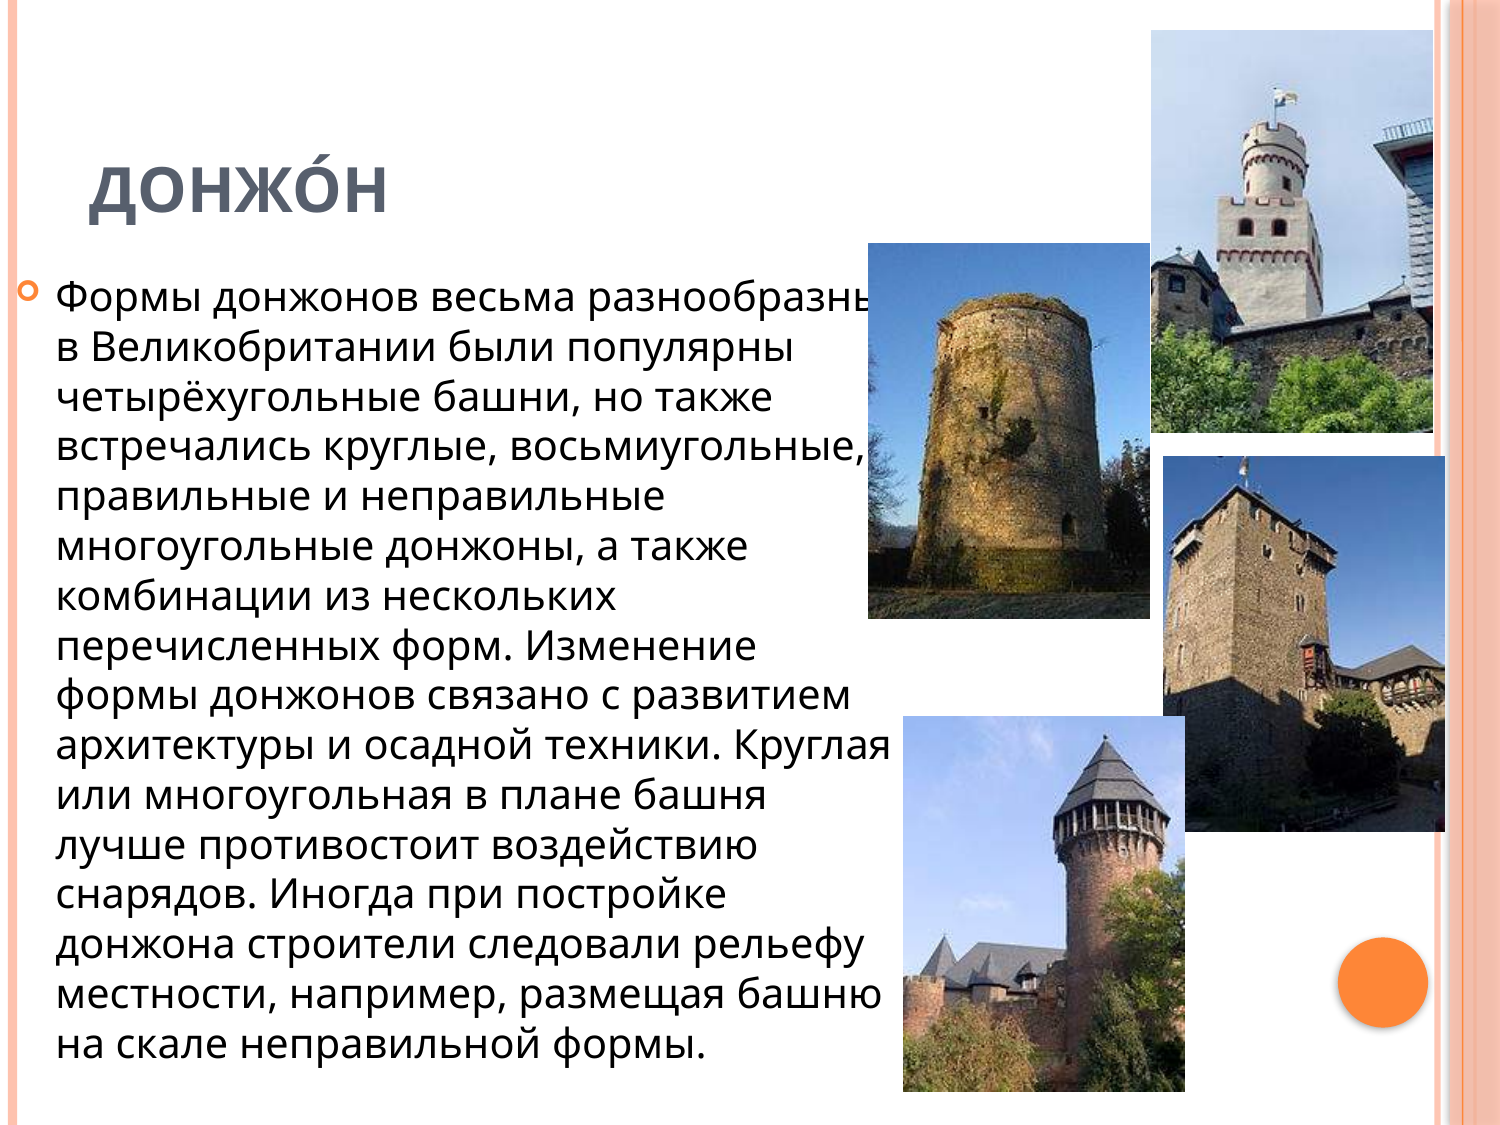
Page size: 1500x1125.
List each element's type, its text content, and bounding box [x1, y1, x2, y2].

picture [867, 242, 1150, 619]
picture [903, 455, 1446, 1092]
title Донжо́н [75, 45, 1145, 233]
picture [1151, 30, 1434, 433]
list Формы донжонов весьма разнообразны: в Великобритании были популярны четырёхугольные башни, но также встречались круглые, восьмиугольные, правильные и неправильные многоугольные донжоны, а также комбинации из нескольких перечисленных форм. Изменение формы донжонов связано с развитием архитектуры и осадной техники. Круглая или многоугольная в плане башня лучше противостоит воздействию снарядов. Иногда при постройке донжона строители следовали рельефу местности, например, размещая башню на скале неправильной формы. [0, 262, 924, 1125]
